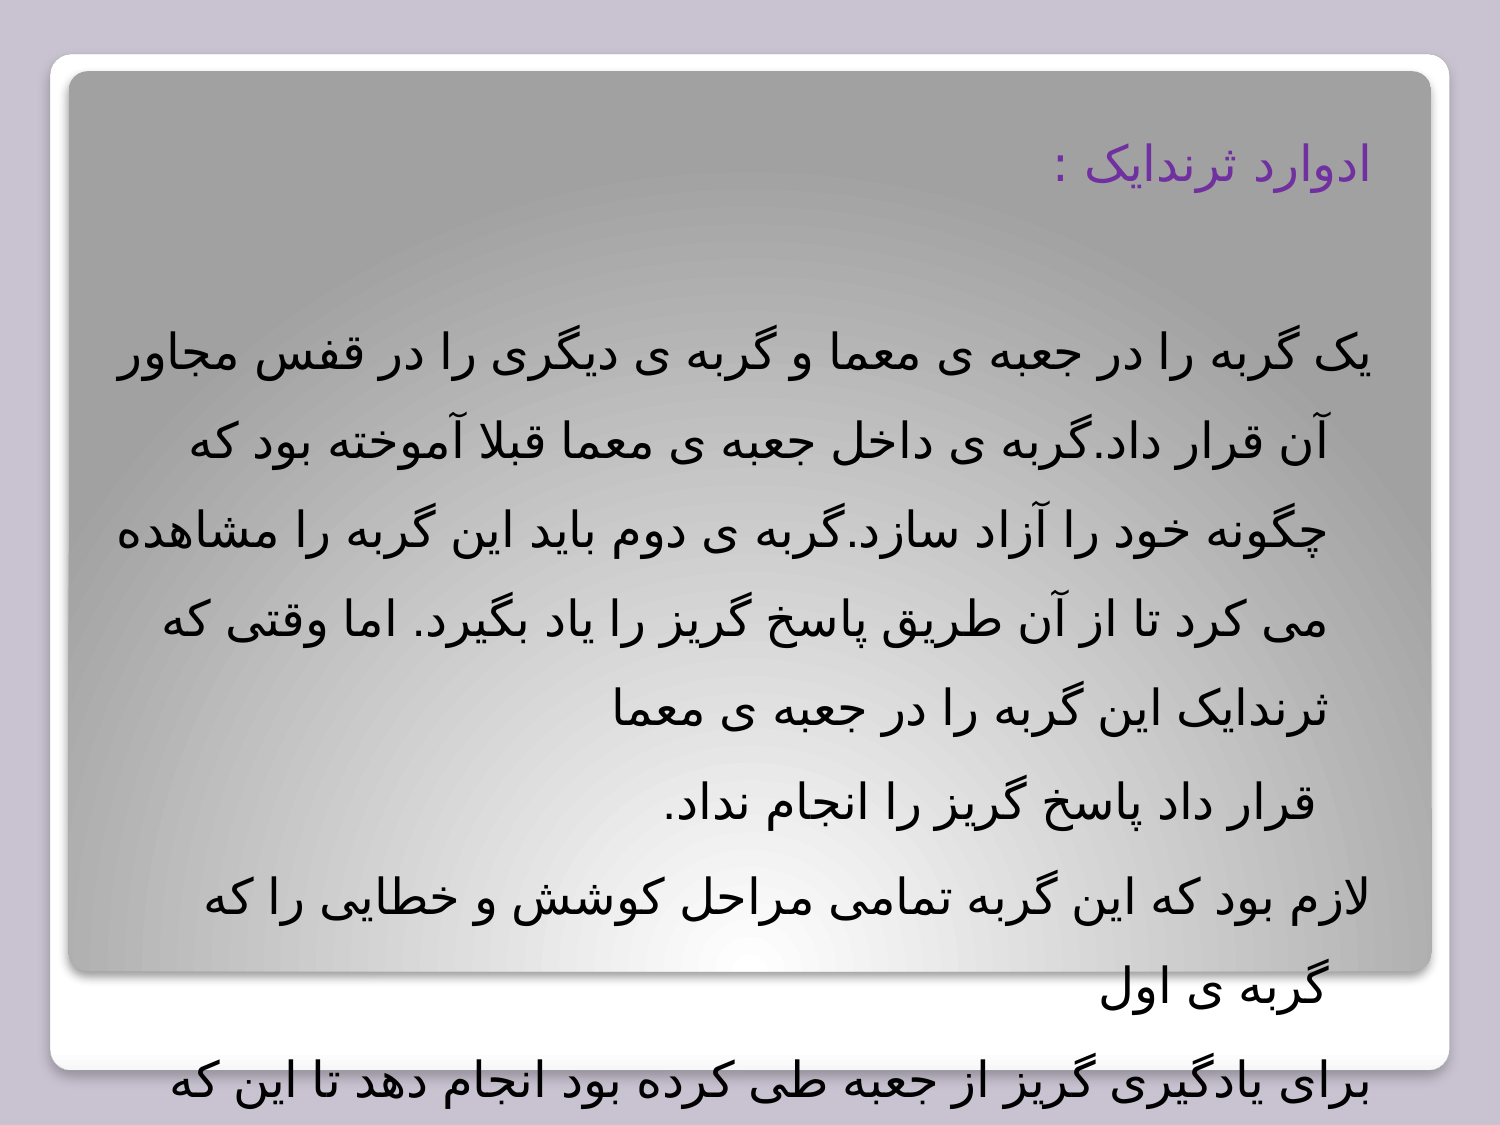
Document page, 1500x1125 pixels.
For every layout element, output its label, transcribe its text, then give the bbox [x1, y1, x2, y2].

list ادوارد ثرندایک : یک گربه را در جعبه ی معما و گربه ی دیگری را در قفس مجاور آن قرار داد.گربه ی داخل جعبه ی معما قبلا آموخته بود که چگونه خود را آزاد سازد.گربه ی دوم باید این گربه را مشاهده می کرد تا از آن طریق پاسخ گریز را یاد بگیرد. اما وقتی که ثرندایک این گربه را در جعبه ی معما قرار داد پاسخ گریز را انجام نداد. لازم بود که این گربه تمامی مراحل کوشش و خطایی را که گربه ی اول برای یادگیری گریز از جعبه طی کرده بود انجام دهد تا این که یاد بگیرد چگونه خود را از قفس آزاد سازد. [75, 87, 1388, 1125]
